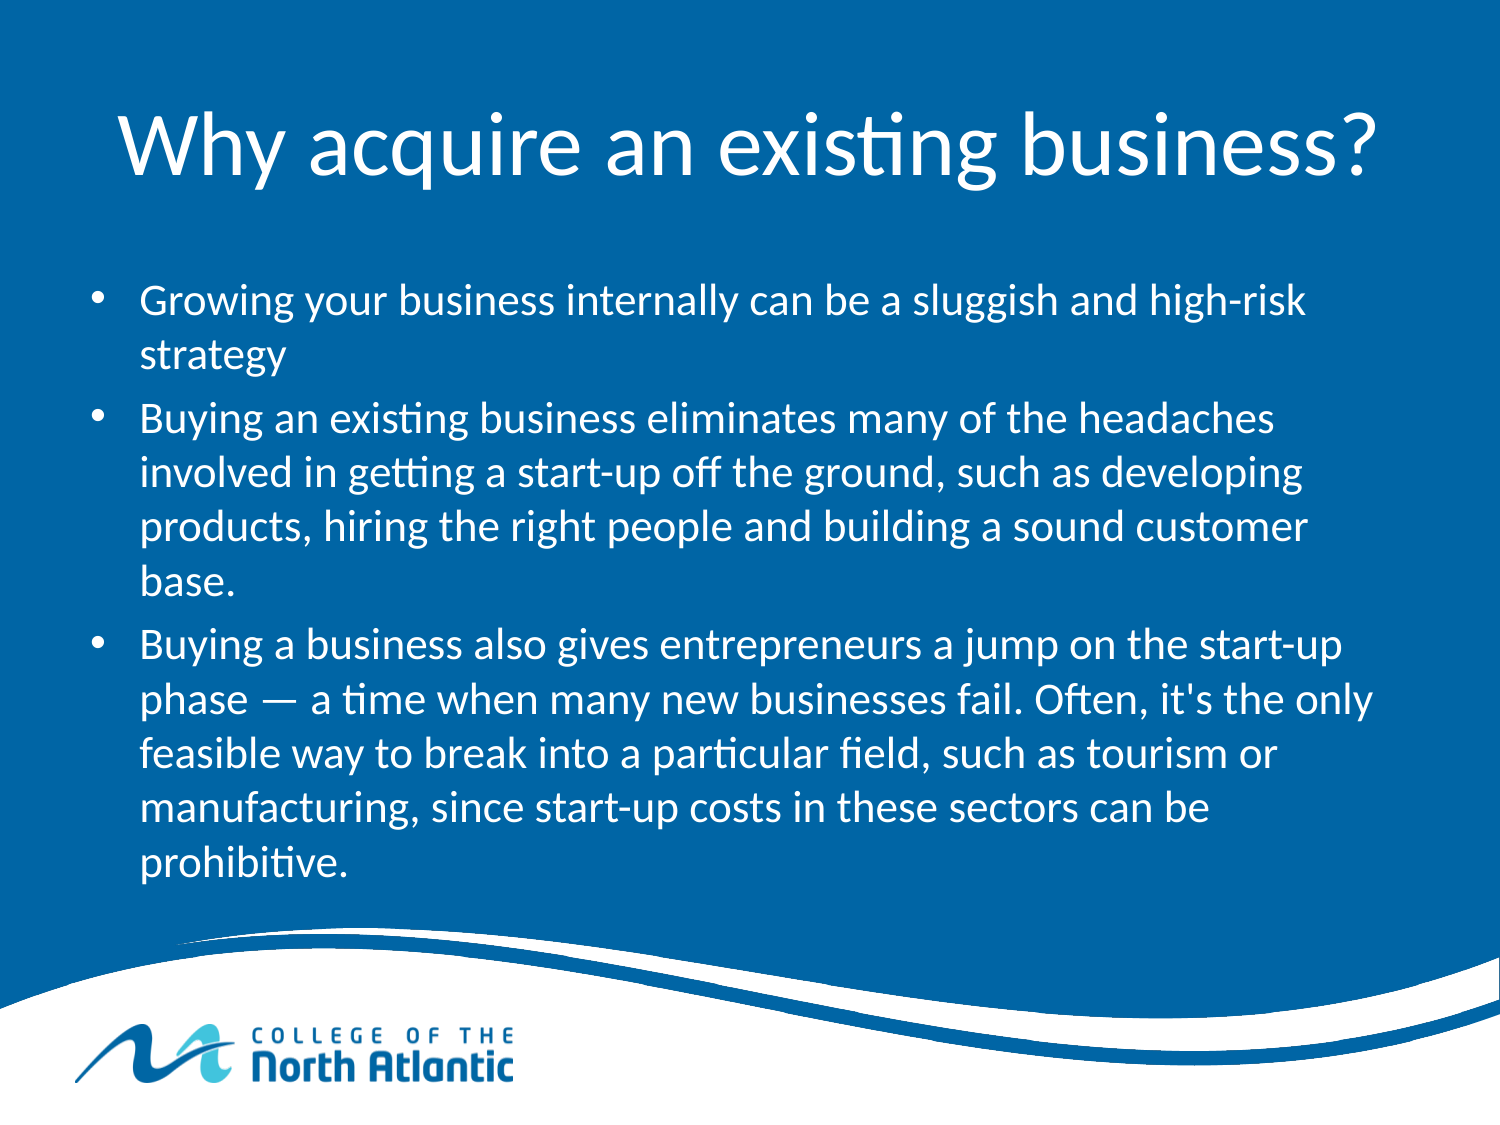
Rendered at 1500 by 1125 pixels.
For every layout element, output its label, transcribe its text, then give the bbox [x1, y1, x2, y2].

title Why acquire an existing business? [75, 45, 1425, 233]
list Growing your business internally can be a sluggish and high-risk strategy Buying an existing business eliminates many of the headaches involved in getting a start-up off the ground, such as developing products, hiring the right people and building a sound customer base. Buying a business also gives entrepreneurs a jump on the start-up phase — a time when many new businesses fail. Often, it's the only feasible way to break into a particular field, such as tourism or manufacturing, since start-up costs in these sectors can be prohibitive. [75, 262, 1425, 900]
picture [0, 928, 1500, 1125]
